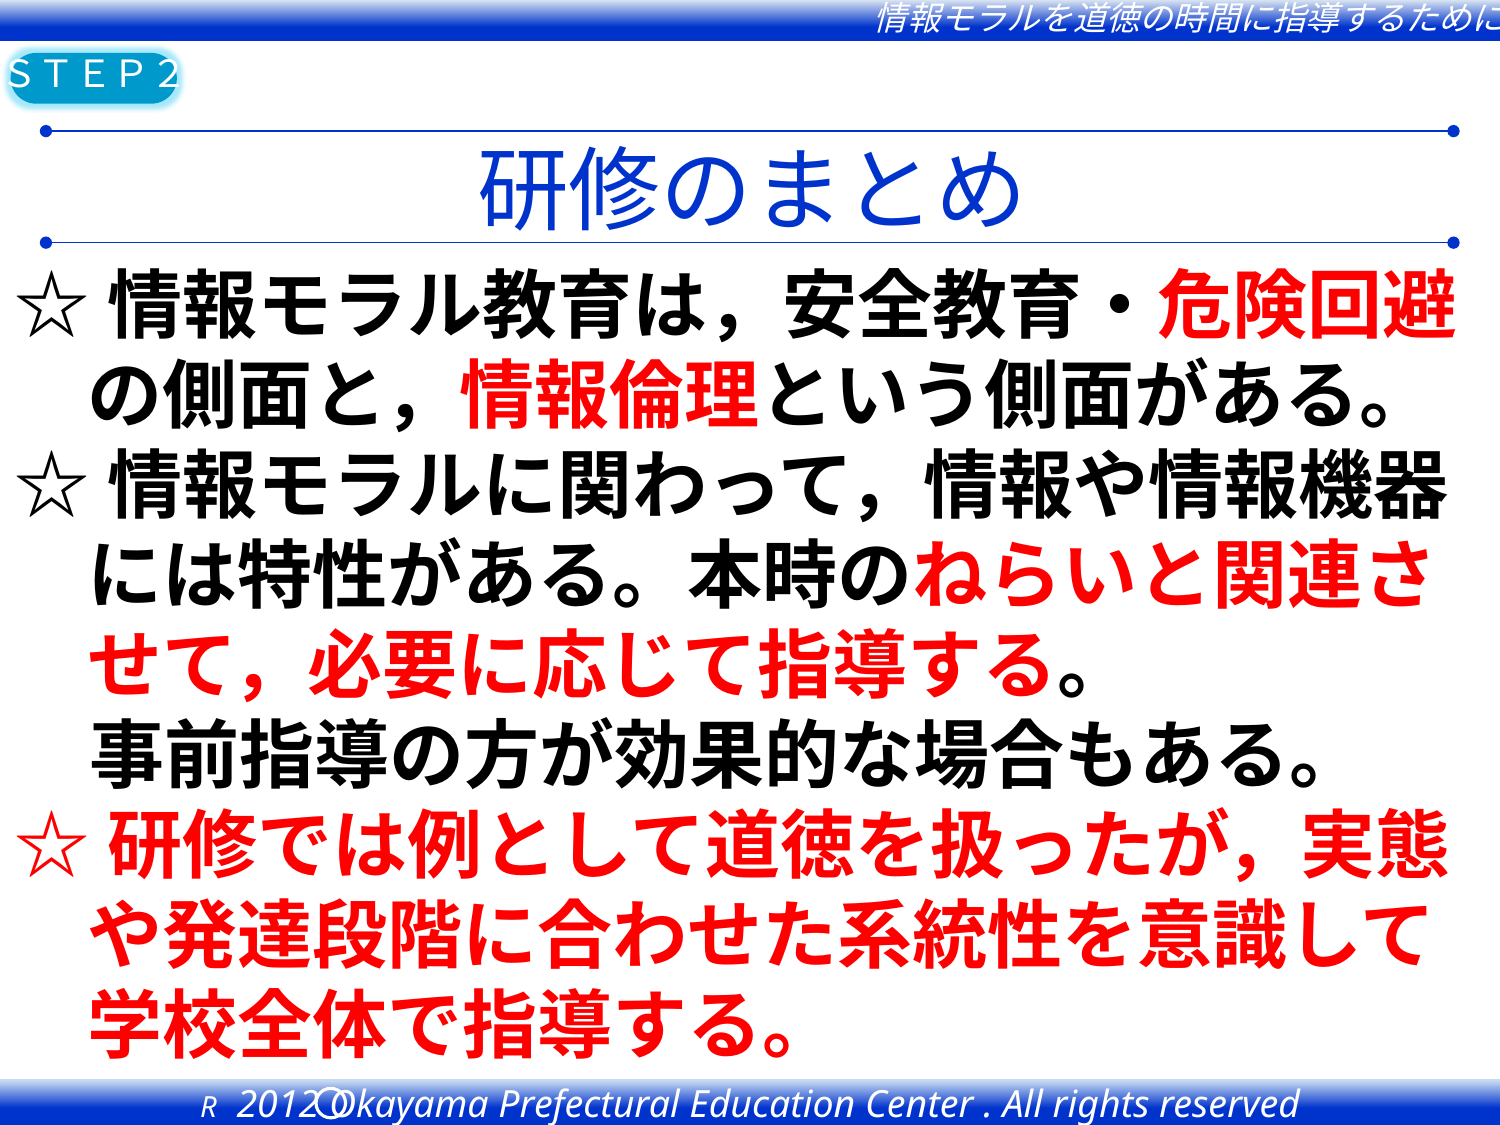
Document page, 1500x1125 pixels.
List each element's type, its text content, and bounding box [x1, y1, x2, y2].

text_box ☆情報モラル教育は，安全教育・危険回避の側面と，情報倫理という側面がある。 ☆情報モラルに関わって，情報や情報機器には特性がある。本時のねらいと関連させて，必要に応じて指導する。 事前指導の方が効果的な場合もある。 ☆研修では例として道徳を扱ったが，実態や発達段階に合わせた系統性を意識して学校全体で指導する。 [0, 250, 1500, 1076]
text_box 研修のまとめ [462, 124, 1043, 130]
text_box 研修のまとめ [462, 140, 1043, 242]
